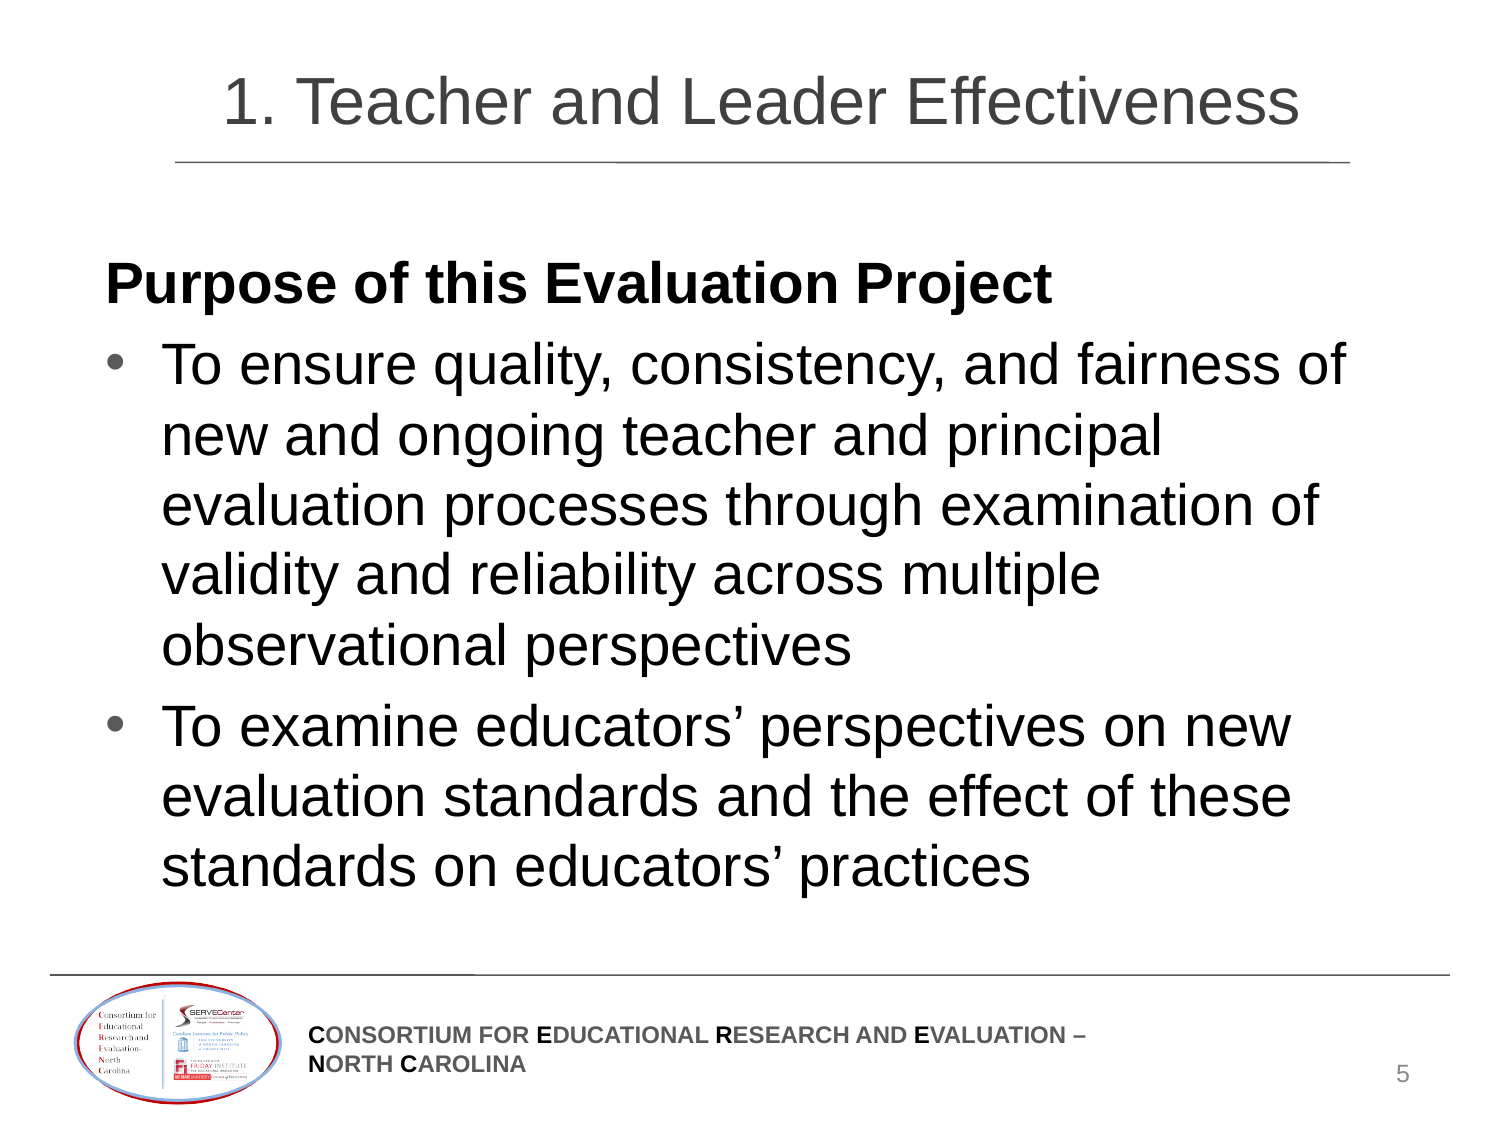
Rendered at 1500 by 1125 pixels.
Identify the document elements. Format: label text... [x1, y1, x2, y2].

title 1. Teacher and Leader Effectiveness [174, 44, 1351, 151]
picture [72, 981, 283, 1105]
list Purpose of this Evaluation Project To ensure quality, consistency, and fairness of new and ongoing teacher and principal evaluation processes through examination of validity and reliability across multiple observational perspectives To examine educators’ perspectives on new evaluation standards and the effect of these standards on educators’ practices [89, 237, 1403, 907]
slide_number 5 [1268, 1042, 1425, 1103]
